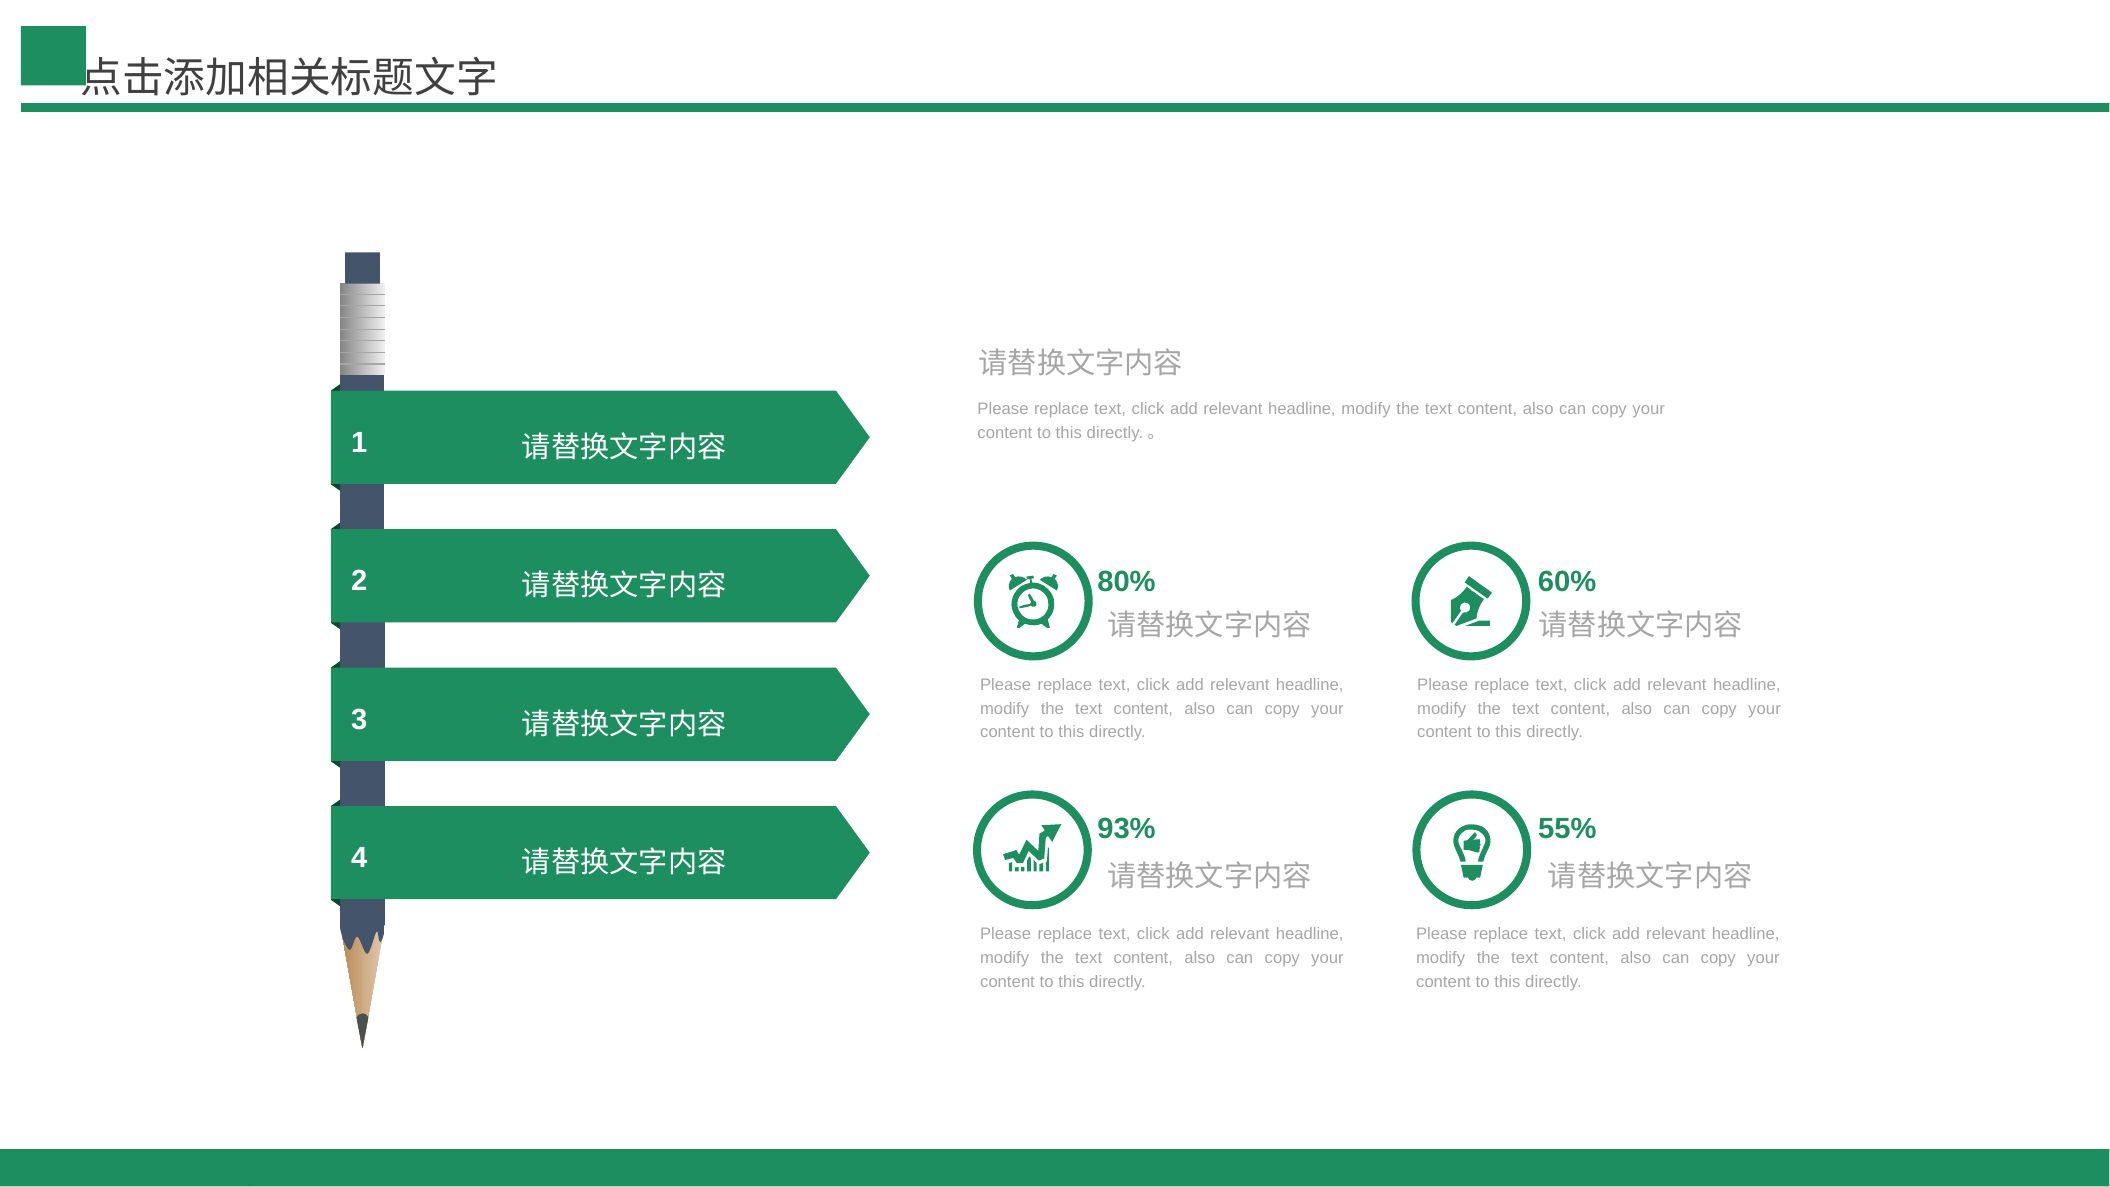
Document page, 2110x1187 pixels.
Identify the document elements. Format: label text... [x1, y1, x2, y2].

text_box 请替换文字内容 [1523, 592, 1759, 649]
text_box [972, 540, 1092, 662]
text_box [1411, 789, 1533, 911]
text_box Please replace text, click add relevant headline, modify the text content, also can copy your content to this directly. [965, 662, 1359, 749]
text_box [1460, 864, 1483, 881]
text_box 请替换文字内容 [963, 330, 1199, 386]
text_box Please replace text, click add relevant headline, modify the text content, also can copy your content to this directly. [1401, 912, 1795, 999]
text_box [1008, 862, 1013, 872]
text_box 93% [1082, 795, 1171, 853]
text_box Please replace text, click add relevant headline, modify the text content, also can copy your content to this directly.。 [962, 386, 1681, 449]
text_box [1003, 824, 1062, 864]
text_box [1045, 847, 1049, 872]
text_box Please replace text, click add relevant headline, modify the text content, also can copy your content to this directly. [965, 912, 1359, 999]
text_box 请替换文字内容 [1092, 842, 1328, 900]
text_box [330, 252, 870, 1049]
text_box [1039, 862, 1044, 872]
text_box 60% [1523, 547, 1612, 605]
text_box [1453, 824, 1491, 862]
text_box 点击添加相关标题文字 [65, 43, 513, 108]
text_box 55% [1523, 795, 1612, 853]
text_box [1033, 860, 1037, 872]
text_box 请替换文字内容 [1092, 592, 1328, 649]
text_box Please replace text, click add relevant headline, modify the text content, also can copy your content to this directly. [1402, 662, 1796, 749]
text_box 80% [1082, 547, 1171, 605]
text_box 请替换文字内容 [1533, 842, 1768, 900]
text_box [1450, 576, 1492, 626]
text_box [1027, 856, 1031, 872]
text_box [1008, 573, 1055, 628]
text_box [971, 789, 1092, 911]
text_box [1410, 540, 1523, 662]
text_box [1039, 573, 1058, 591]
